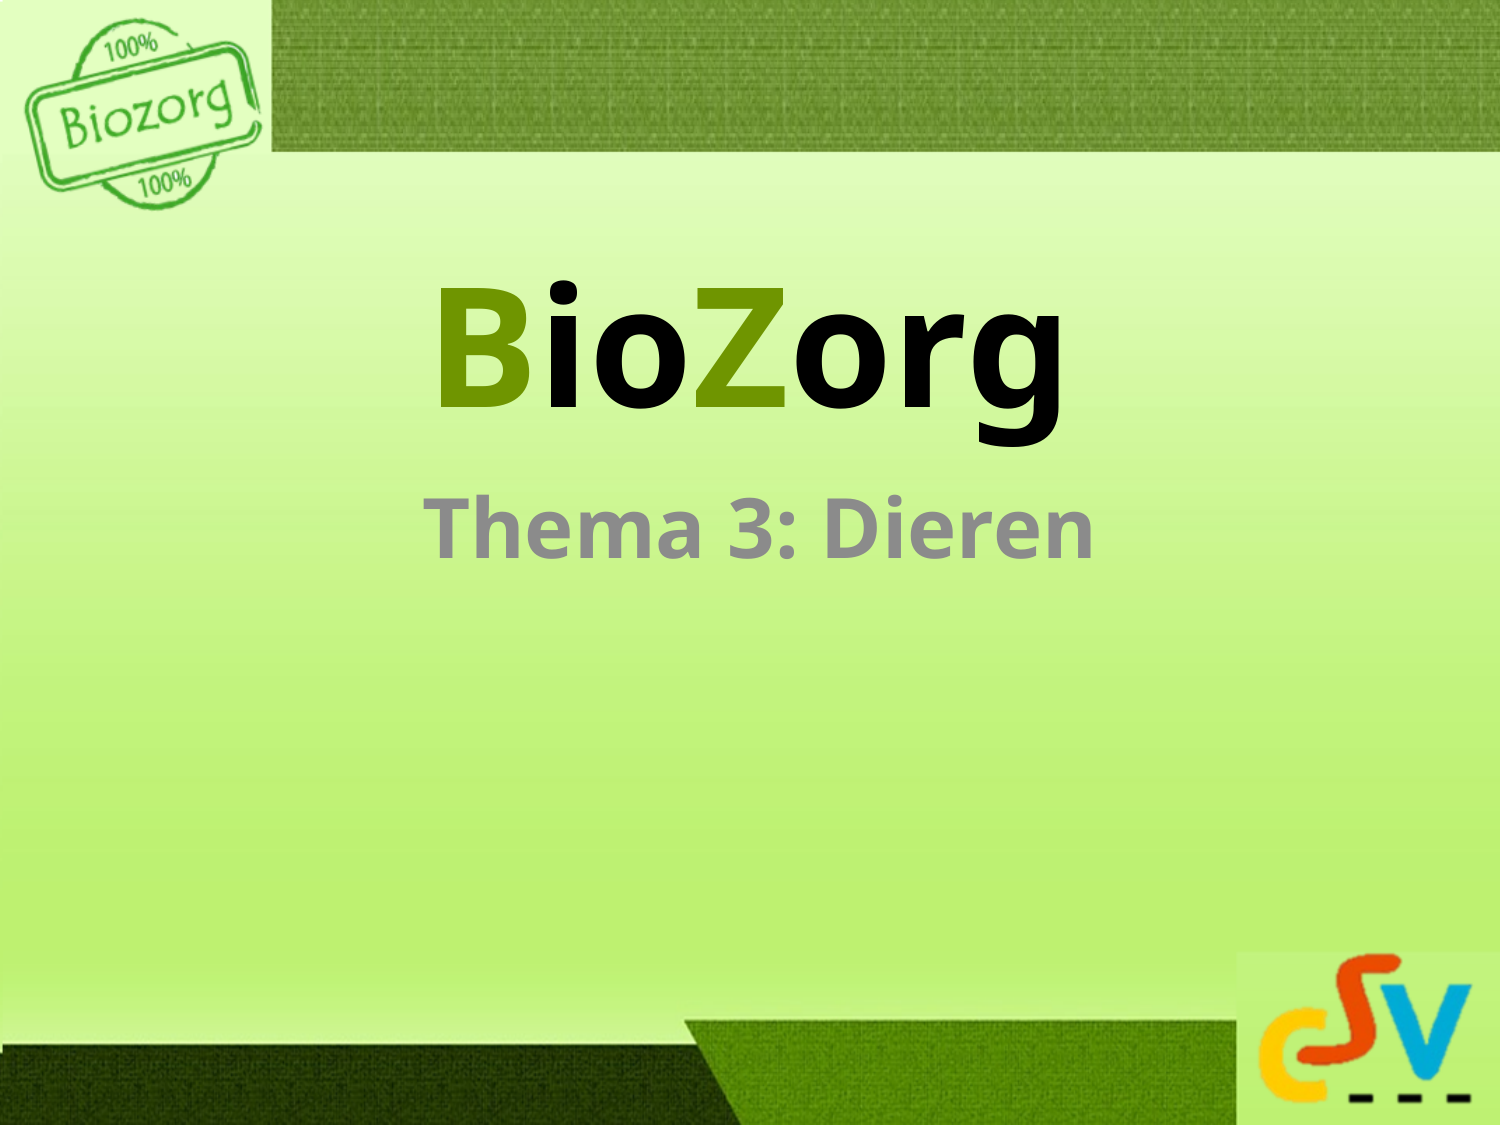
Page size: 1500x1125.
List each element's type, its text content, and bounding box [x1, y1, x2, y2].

subtitle Thema 3: Dieren [234, 468, 1285, 756]
picture [0, 0, 1500, 1125]
title BioZorg [112, 219, 1388, 461]
